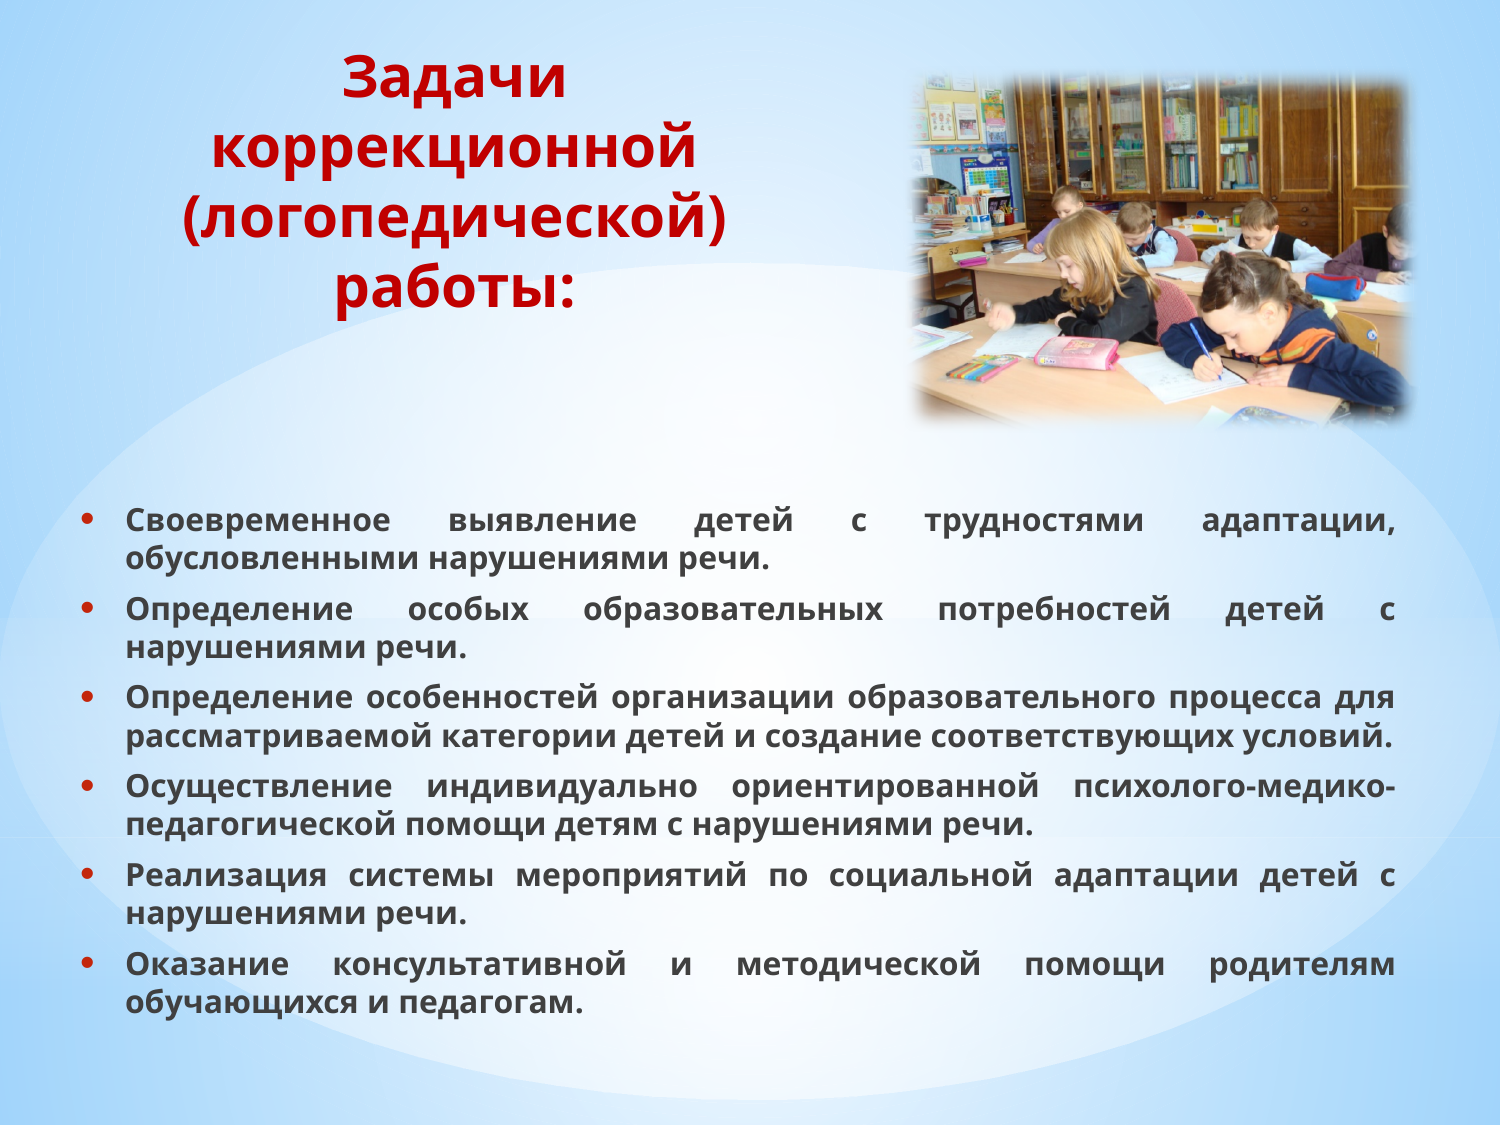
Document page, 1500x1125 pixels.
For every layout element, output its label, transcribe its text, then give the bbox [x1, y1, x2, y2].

title Задачи коррекционной (логопедической) работы: [76, 78, 833, 327]
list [903, 66, 1421, 433]
list Своевременное выявление детей с трудностями адаптации, обусловленными нарушениями речи. Определение особых образовательных потребностей детей с нарушениями речи. Определение особенностей организации образовательного процесса для рассматриваемой категории детей и создание соответствующих условий. Осуществление индивидуально ориентированной психолого-медико-педагогической помощи детям с нарушениями речи. Реализация системы мероприятий по социальной адаптации детей с нарушениями речи. Оказание консультативной и методической помощи родителям обучающихся и педагогам. [64, 491, 1412, 1047]
